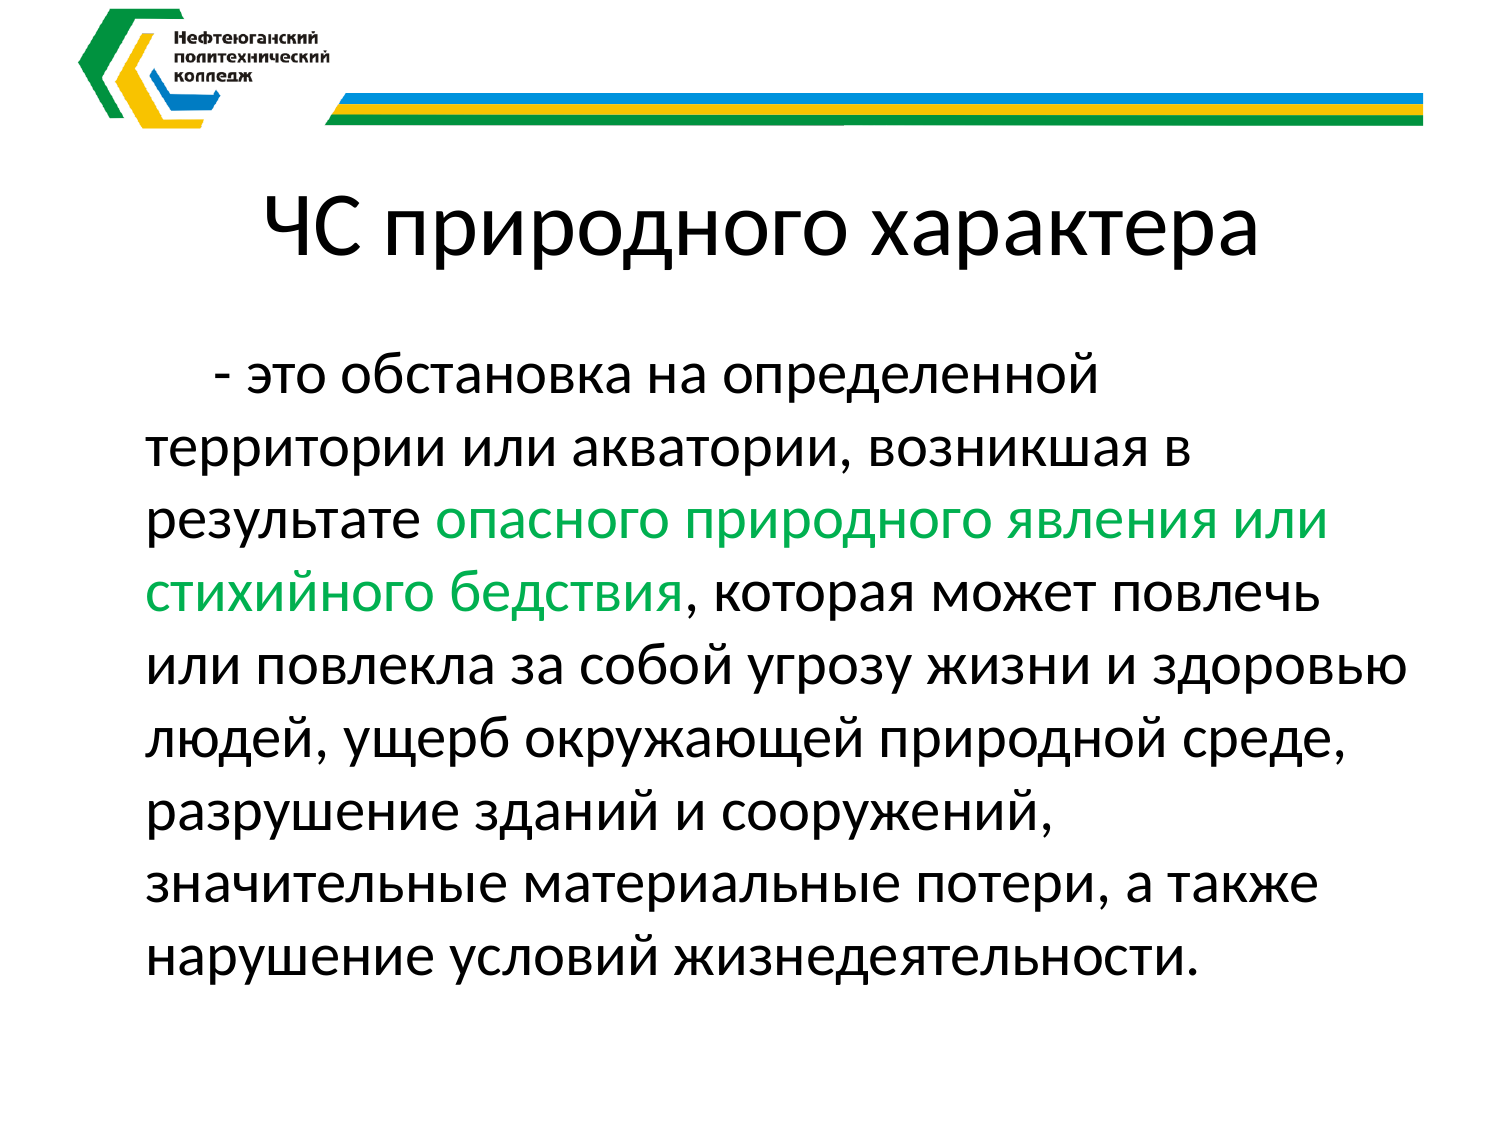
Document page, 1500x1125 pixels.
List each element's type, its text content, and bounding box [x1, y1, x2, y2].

list - это обстановка на определенной территории или акватории, возникшая в результате опасного природного явления или стихийного бедствия, которая может повлечь или повлекла за собой угрозу жизни и здоровью людей, ущерб окружающей природной среде, разрушение зданий и сооружений, значительные материальные потери, а также нарушение условий жизнедеятельности. [75, 324, 1425, 1068]
title ЧС природного характера [87, 125, 1438, 313]
picture [53, 0, 1424, 147]
